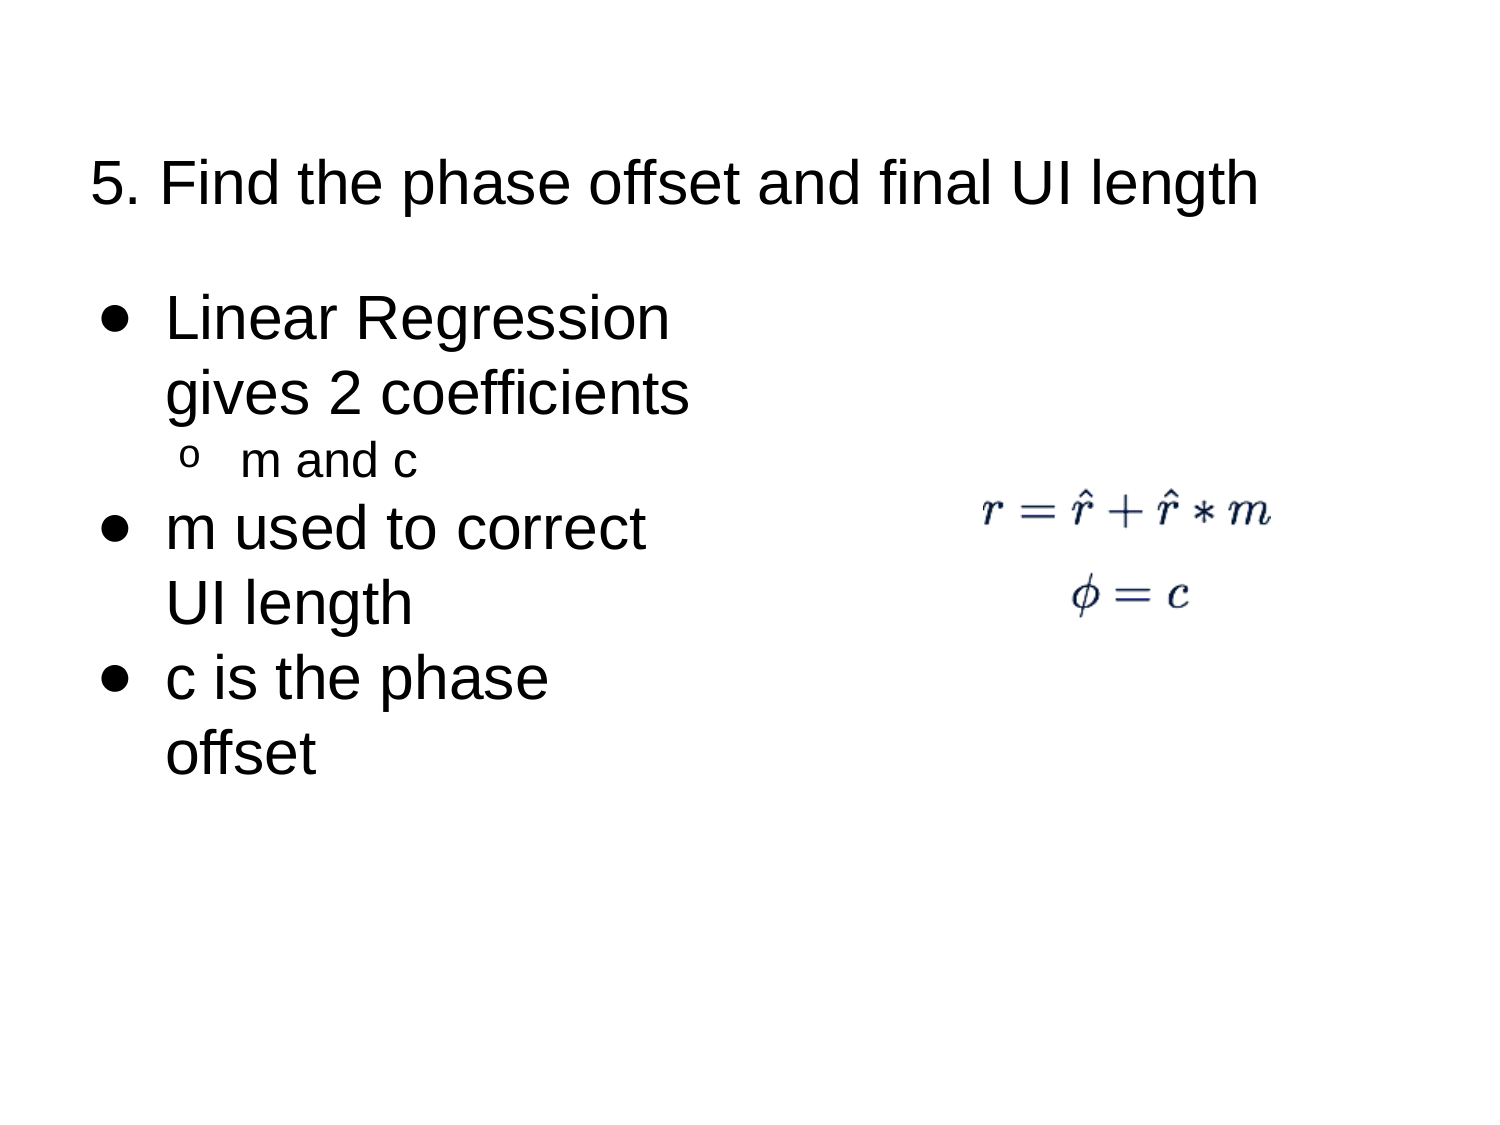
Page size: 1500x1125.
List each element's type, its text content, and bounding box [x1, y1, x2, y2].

picture [982, 487, 1271, 619]
list Linear Regression gives 2 coefficients m and c m used to correct UI length c is the phase offset [75, 262, 731, 1078]
title 5. Find the phase offset and final UI length [75, 45, 1425, 233]
